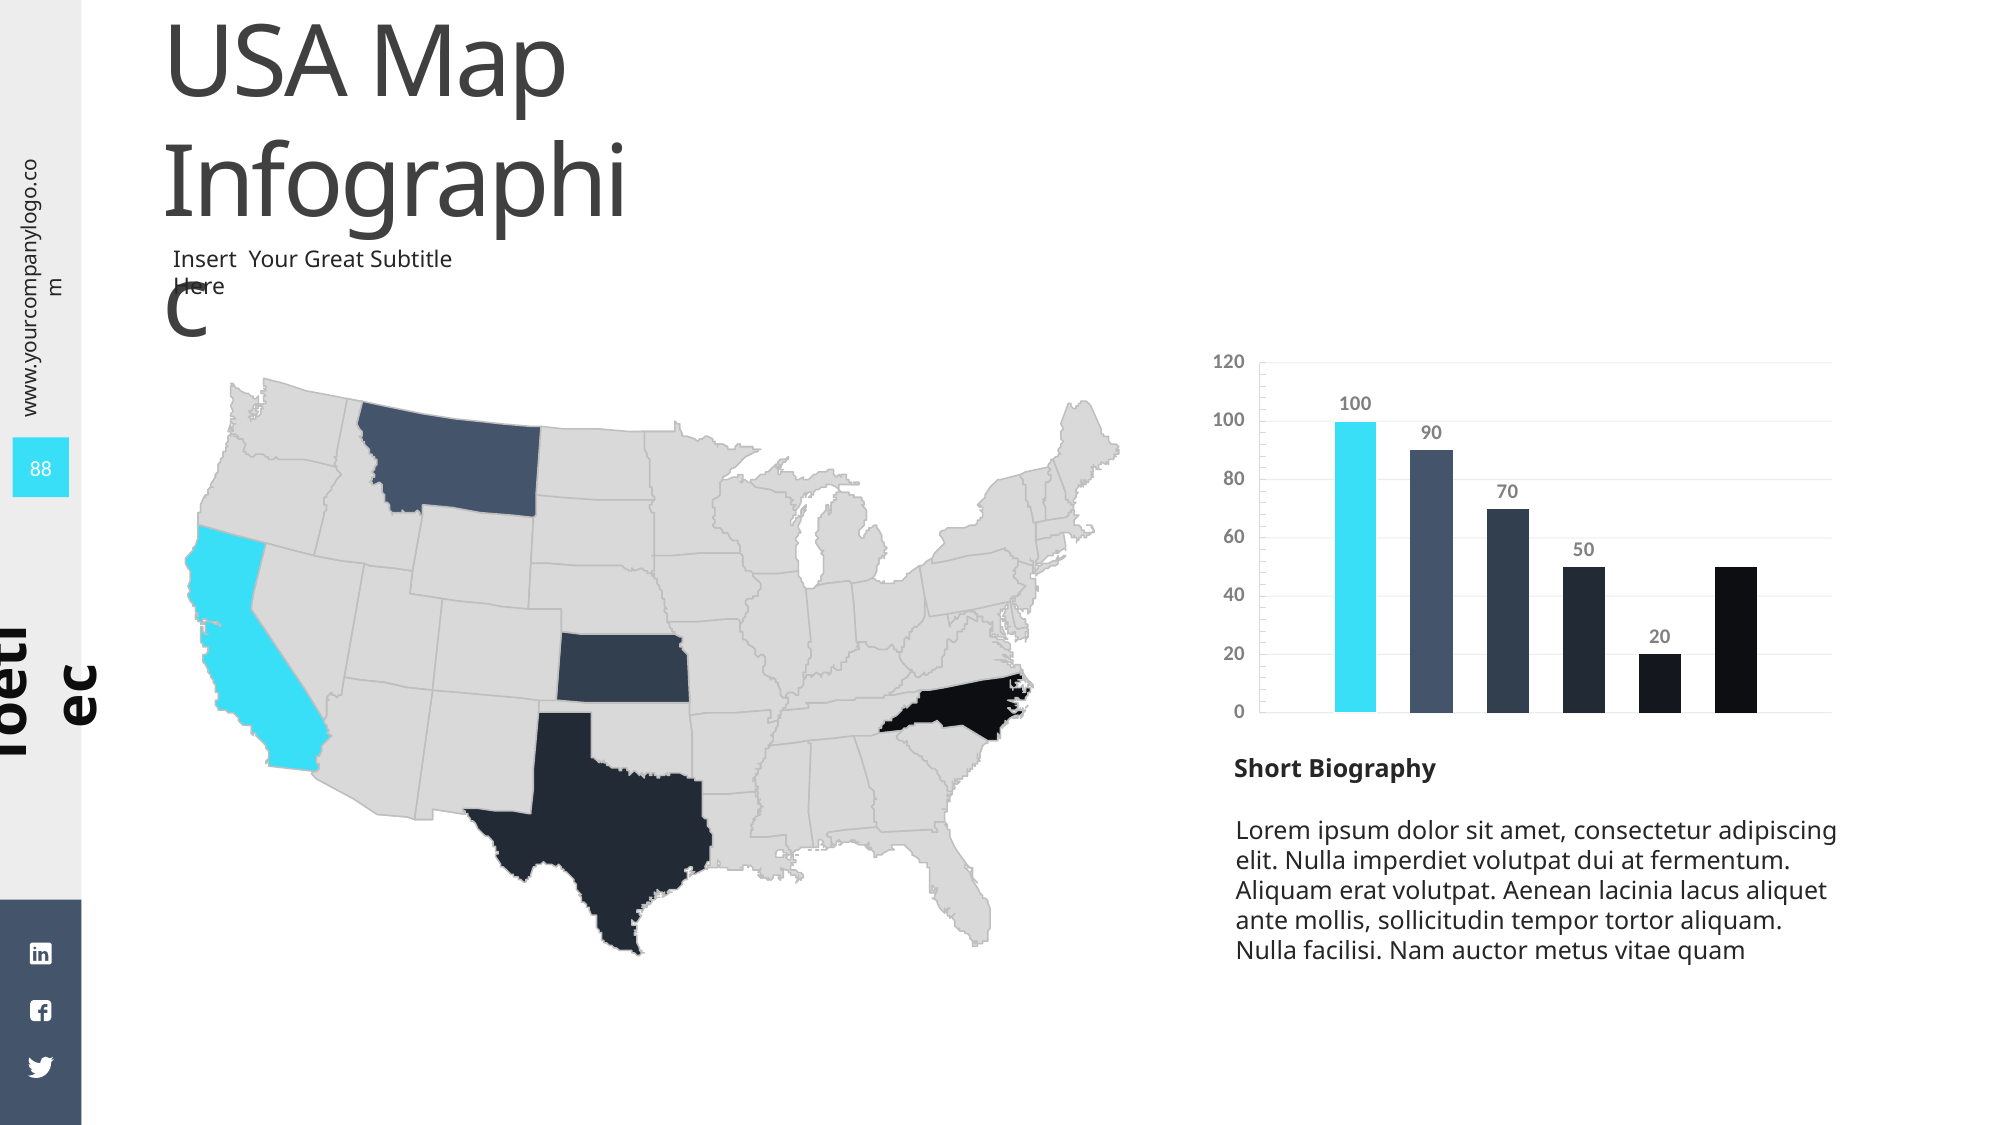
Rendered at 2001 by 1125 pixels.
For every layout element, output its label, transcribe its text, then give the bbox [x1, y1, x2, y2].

text_box Lorem ipsum dolor sit amet, consectetur adipiscing elit. Nulla imperdiet volutpat dui at fermentum. Aliquam erat volutpat. Aenean lacinia lacus aliquet ante mollis, sollicitudin tempor tortor aliquam. Nulla facilisi. Nam auctor metus vitae quam [1220, 807, 1861, 972]
text_box Insert Your Great Subtitle Here [158, 237, 512, 307]
text_box USA Map Infographic [147, 116, 677, 236]
slide_number 88 [12, 437, 69, 498]
chart [1199, 344, 1845, 731]
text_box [185, 378, 1119, 956]
text_box Short Biography [1219, 733, 1504, 802]
